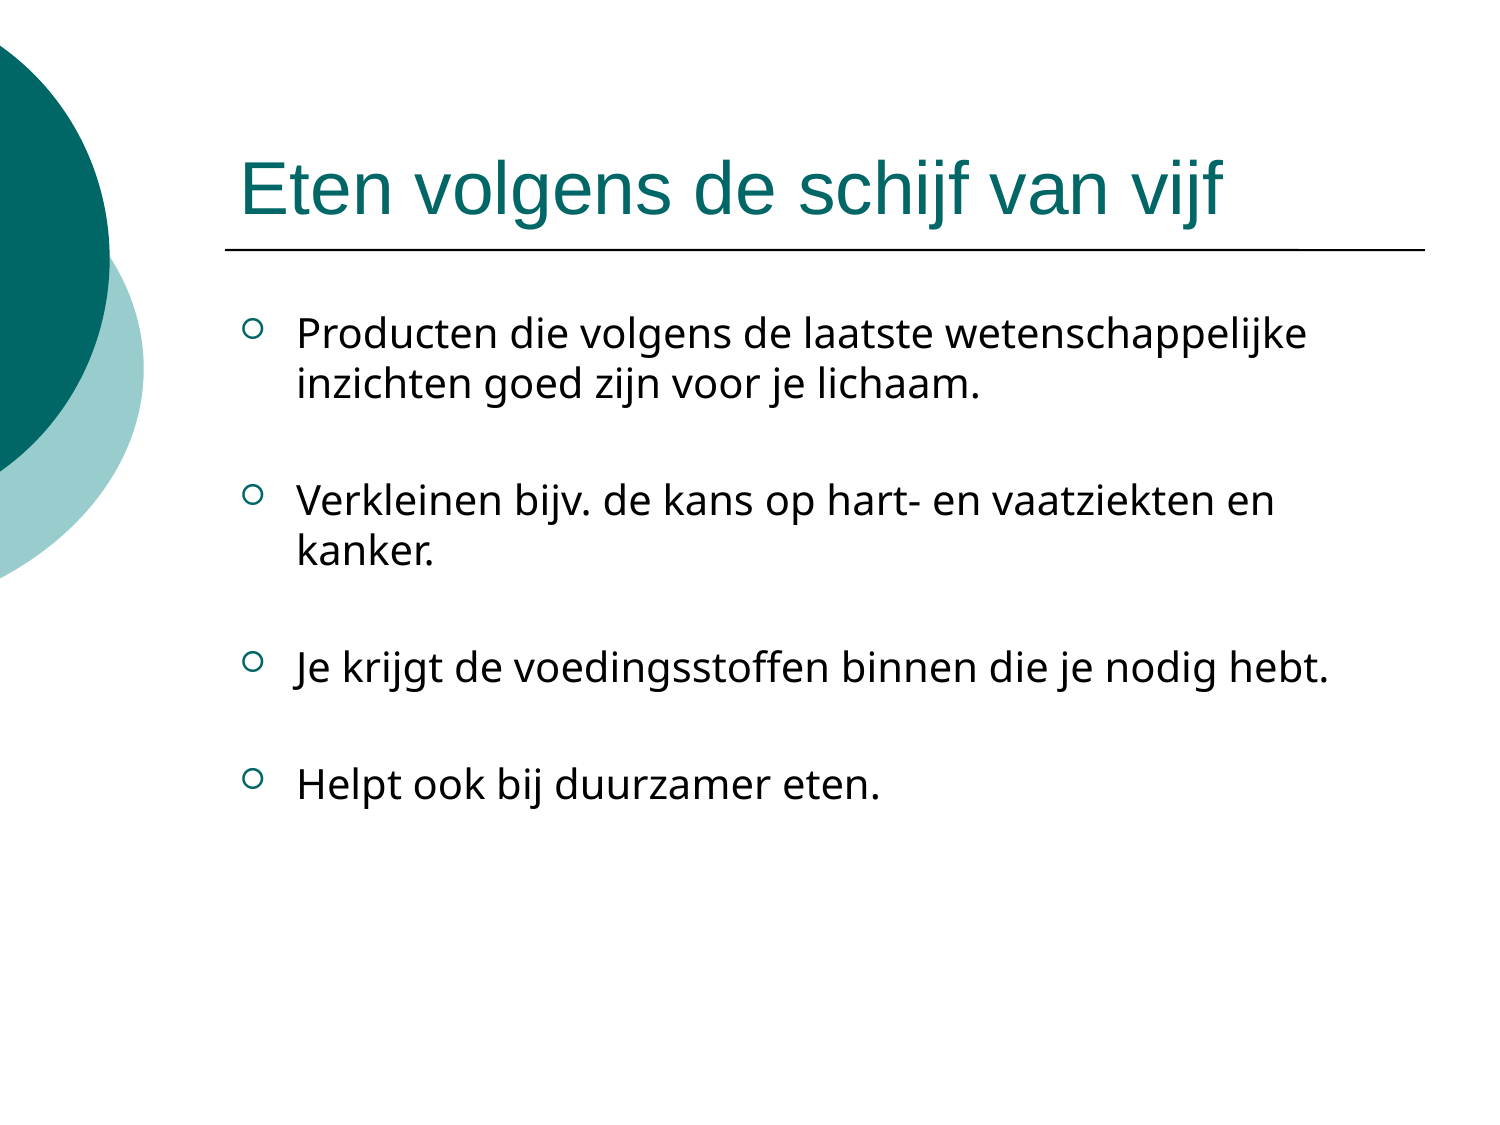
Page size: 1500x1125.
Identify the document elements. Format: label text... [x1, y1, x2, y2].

title Eten volgens de schijf van vijf [224, 49, 1425, 237]
list Producten die volgens de laatste wetenschappelijke inzichten goed zijn voor je lichaam. Verkleinen bijv. de kans op hart- en vaatziekten en kanker. Je krijgt de voedingsstoffen binnen die je nodig hebt. Helpt ook bij duurzamer eten. [224, 299, 1425, 975]
